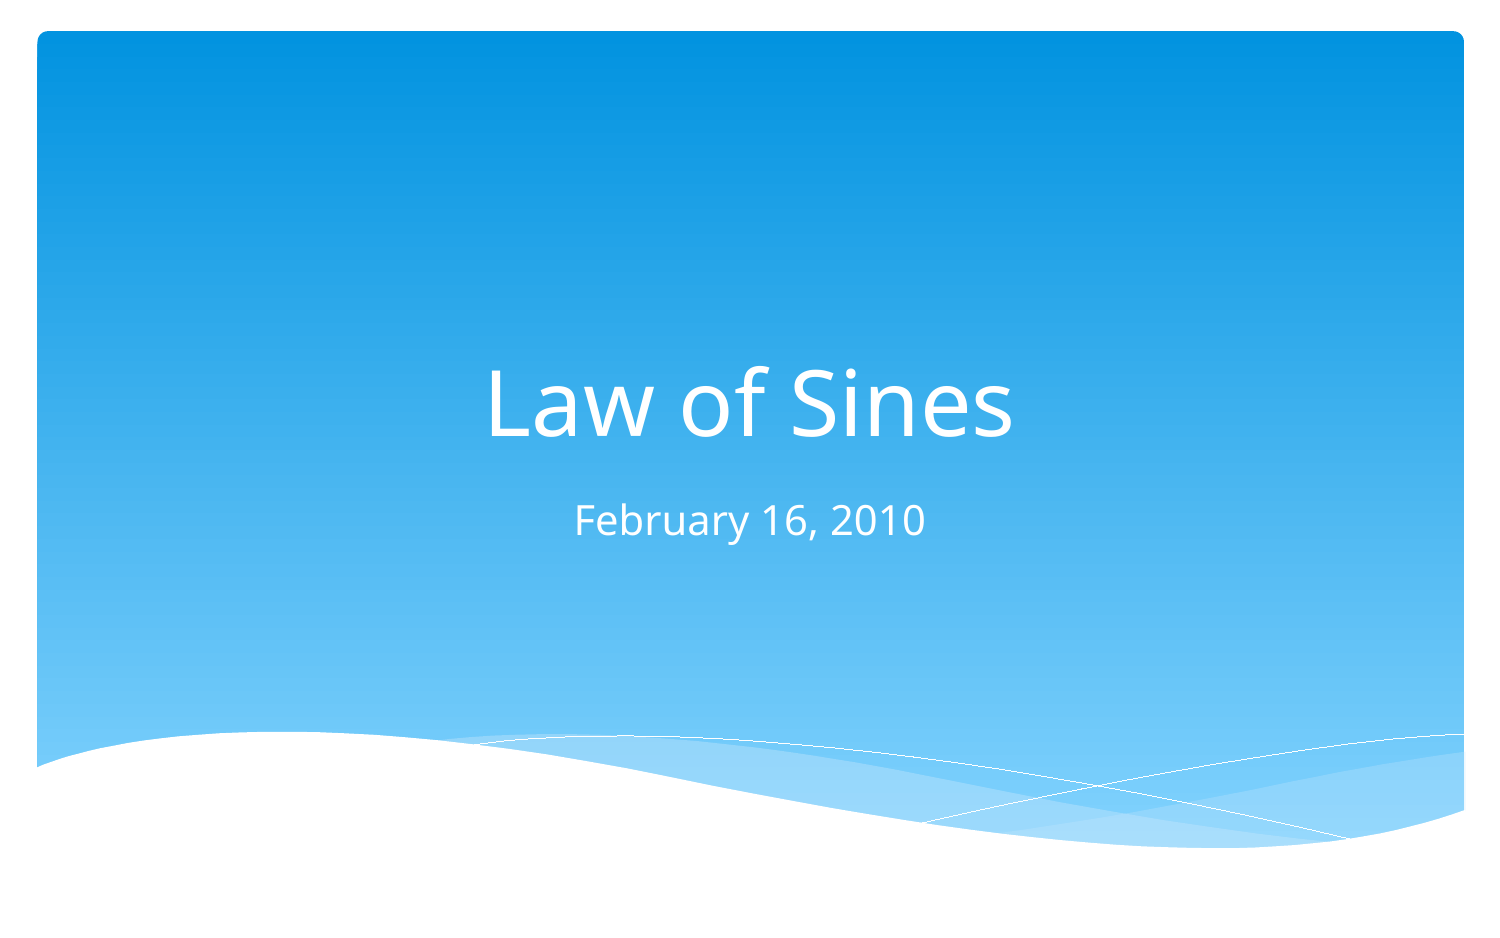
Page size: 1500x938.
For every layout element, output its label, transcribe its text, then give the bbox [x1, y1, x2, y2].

subtitle February 16, 2010 [225, 486, 1275, 688]
title Law of Sines [112, 218, 1388, 463]
